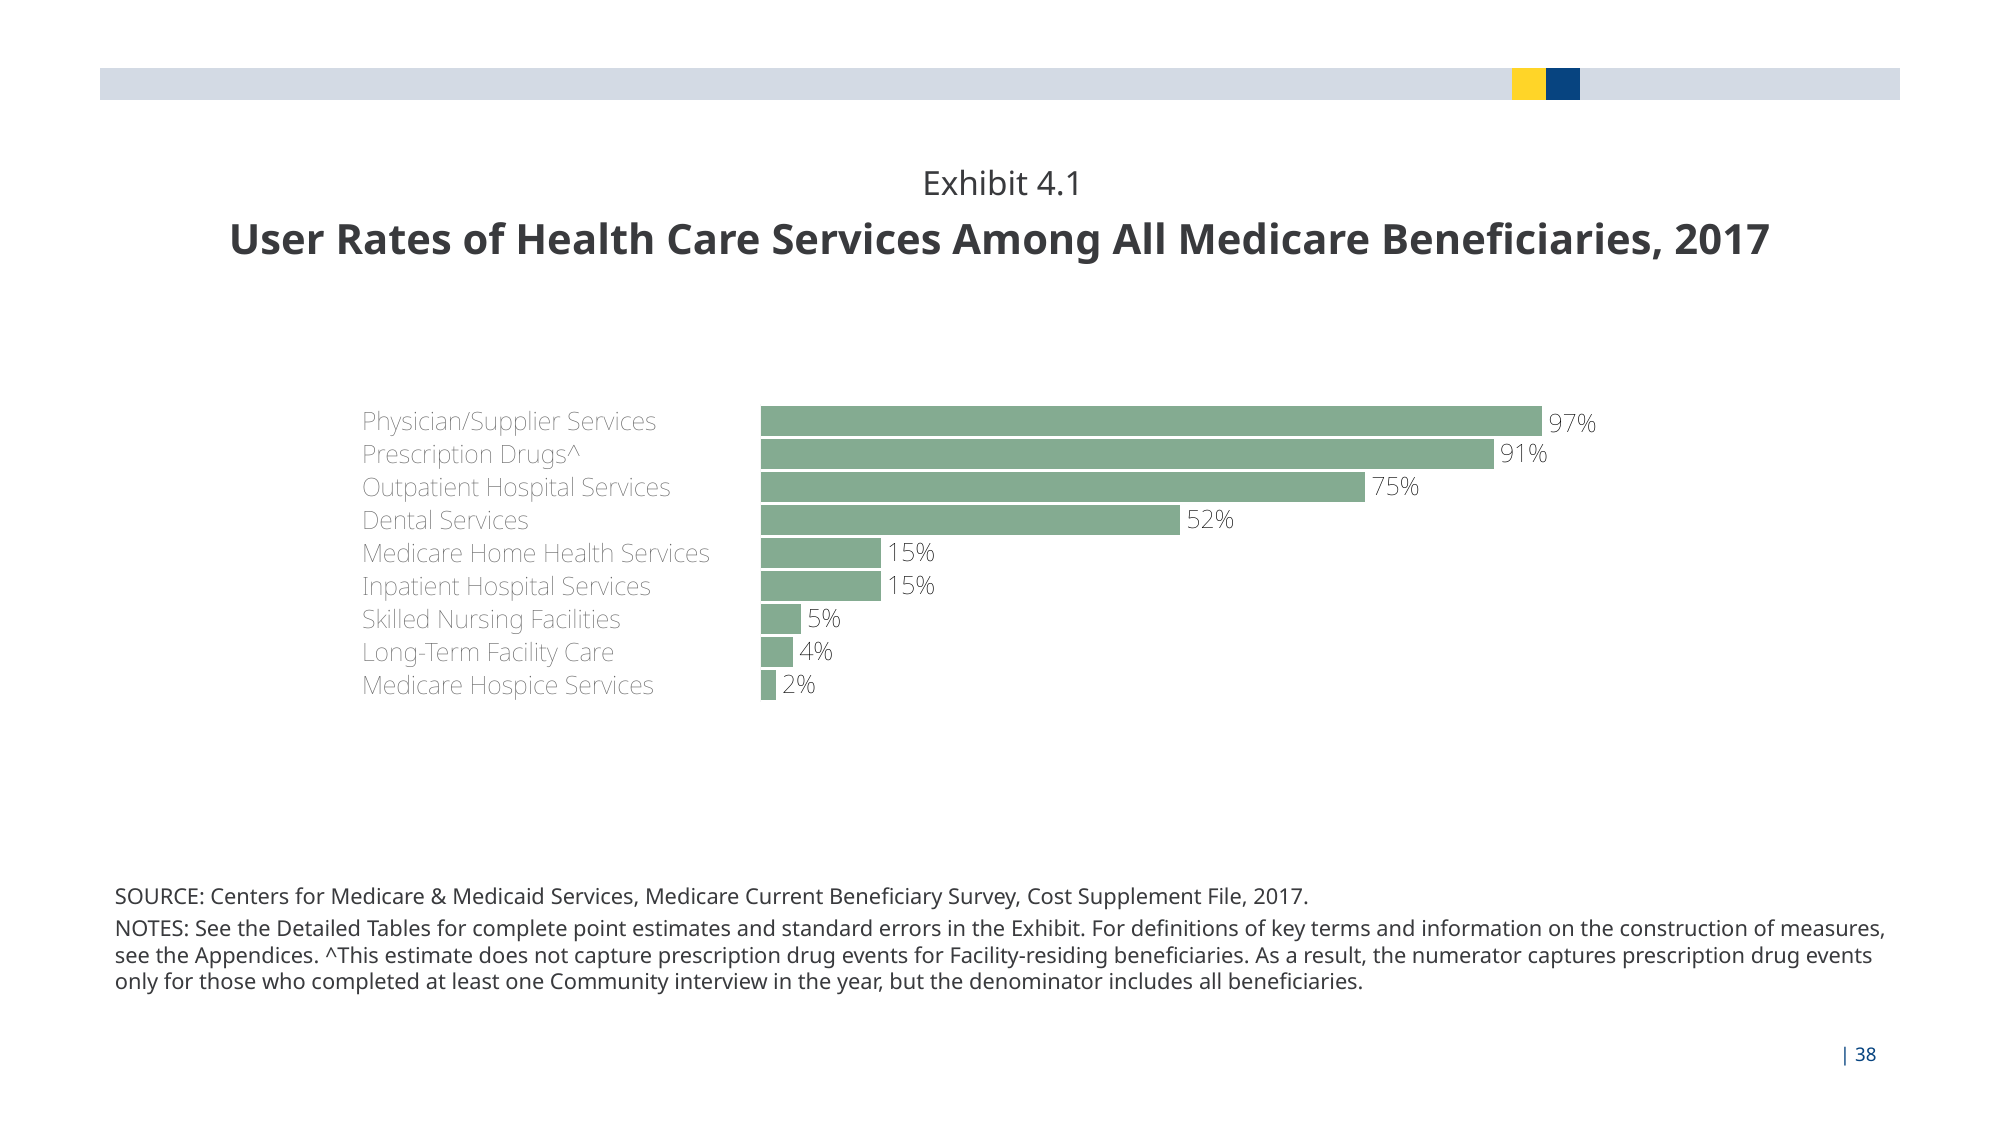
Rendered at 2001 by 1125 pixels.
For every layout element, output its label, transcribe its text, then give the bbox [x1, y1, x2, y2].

list SOURCE: Centers for Medicare & Medicaid Services, Medicare Current Beneficiary Survey, Cost Supplement File, 2017. NOTES: See the Detailed Tables for complete point estimates and standard errors in the Exhibit. For definitions of key terms and information on the construction of measures, see the Appendices. ^This estimate does not capture prescription drug events for Facility-residing beneficiaries. As a result, the numerator captures prescription drug events only for those who completed at least one Community interview in the year, but the denominator includes all beneficiaries. [99, 875, 1900, 1063]
picture [333, 385, 1667, 740]
title Exhibit 4.1 [99, 154, 1900, 213]
list User Rates of Health Care Services Among All Medicare Beneficiaries, 2017 [99, 213, 1900, 300]
